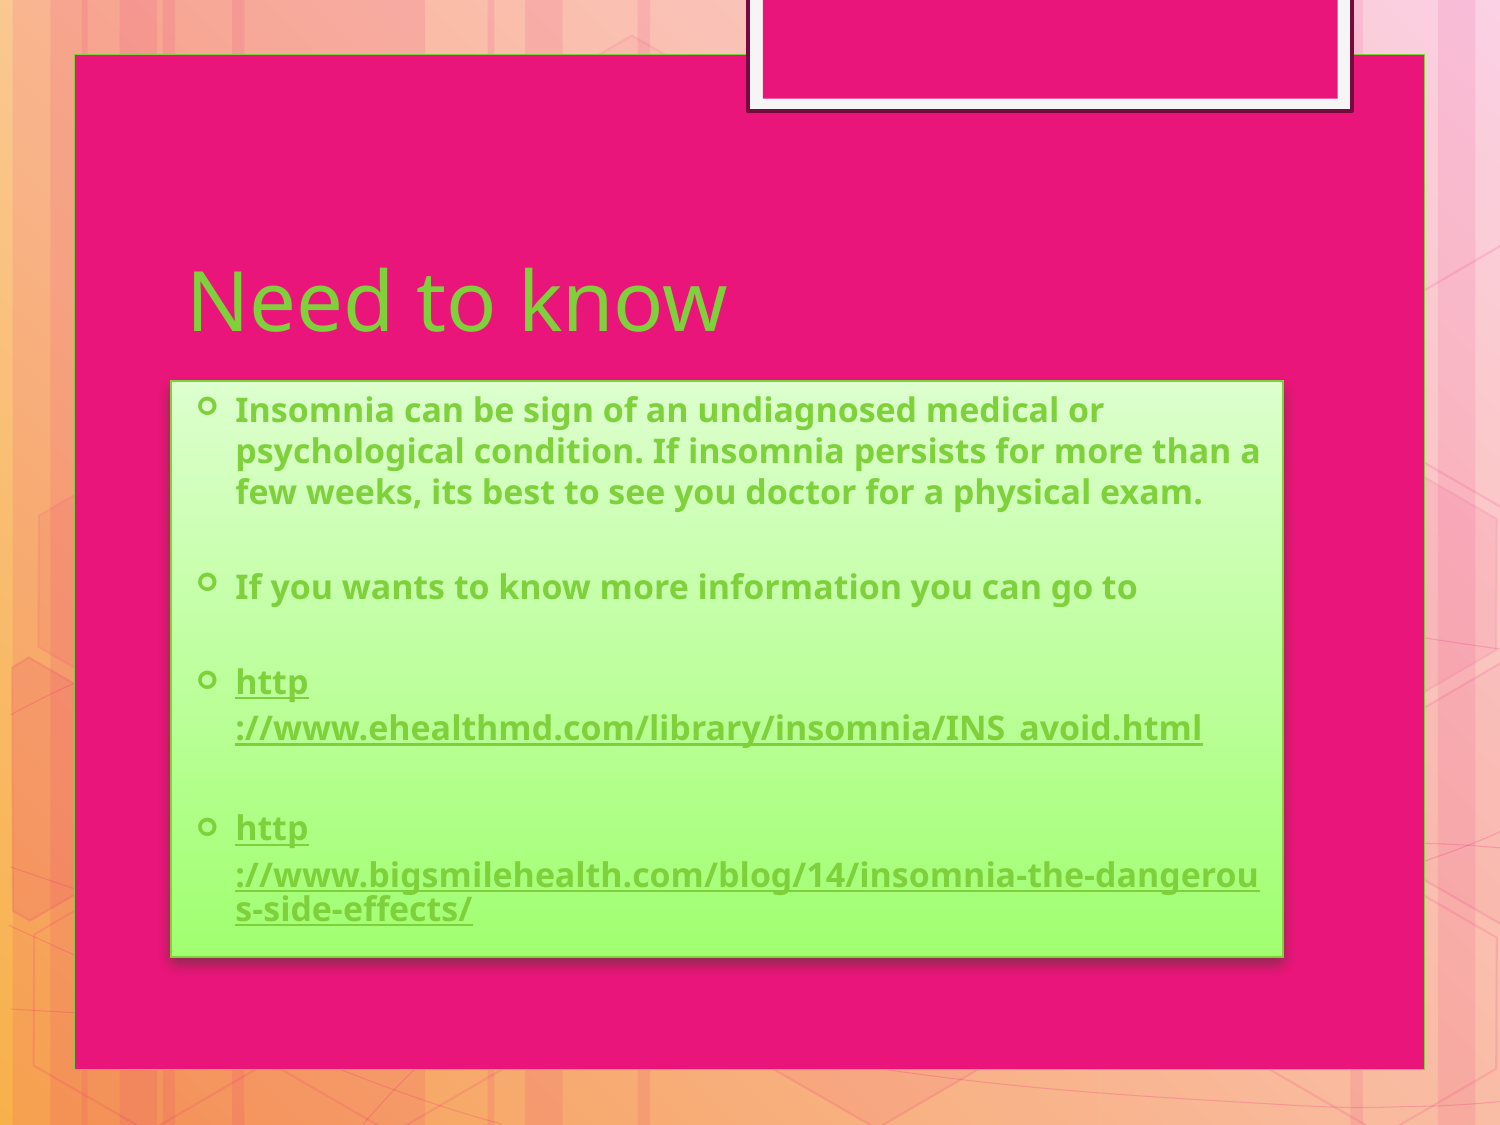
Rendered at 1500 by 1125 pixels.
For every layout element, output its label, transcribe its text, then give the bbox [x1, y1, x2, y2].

list Insomnia can be sign of an undiagnosed medical or psychological condition. If insomnia persists for more than a few weeks, its best to see you doctor for a physical exam. If you wants to know more information you can go to http://www.ehealthmd.com/library/insomnia/INS_avoid.html http://www.bigsmilehealth.com/blog/14/insomnia-the-dangerous-side-effects/ [170, 380, 1284, 958]
title Need to know [170, 168, 1324, 357]
